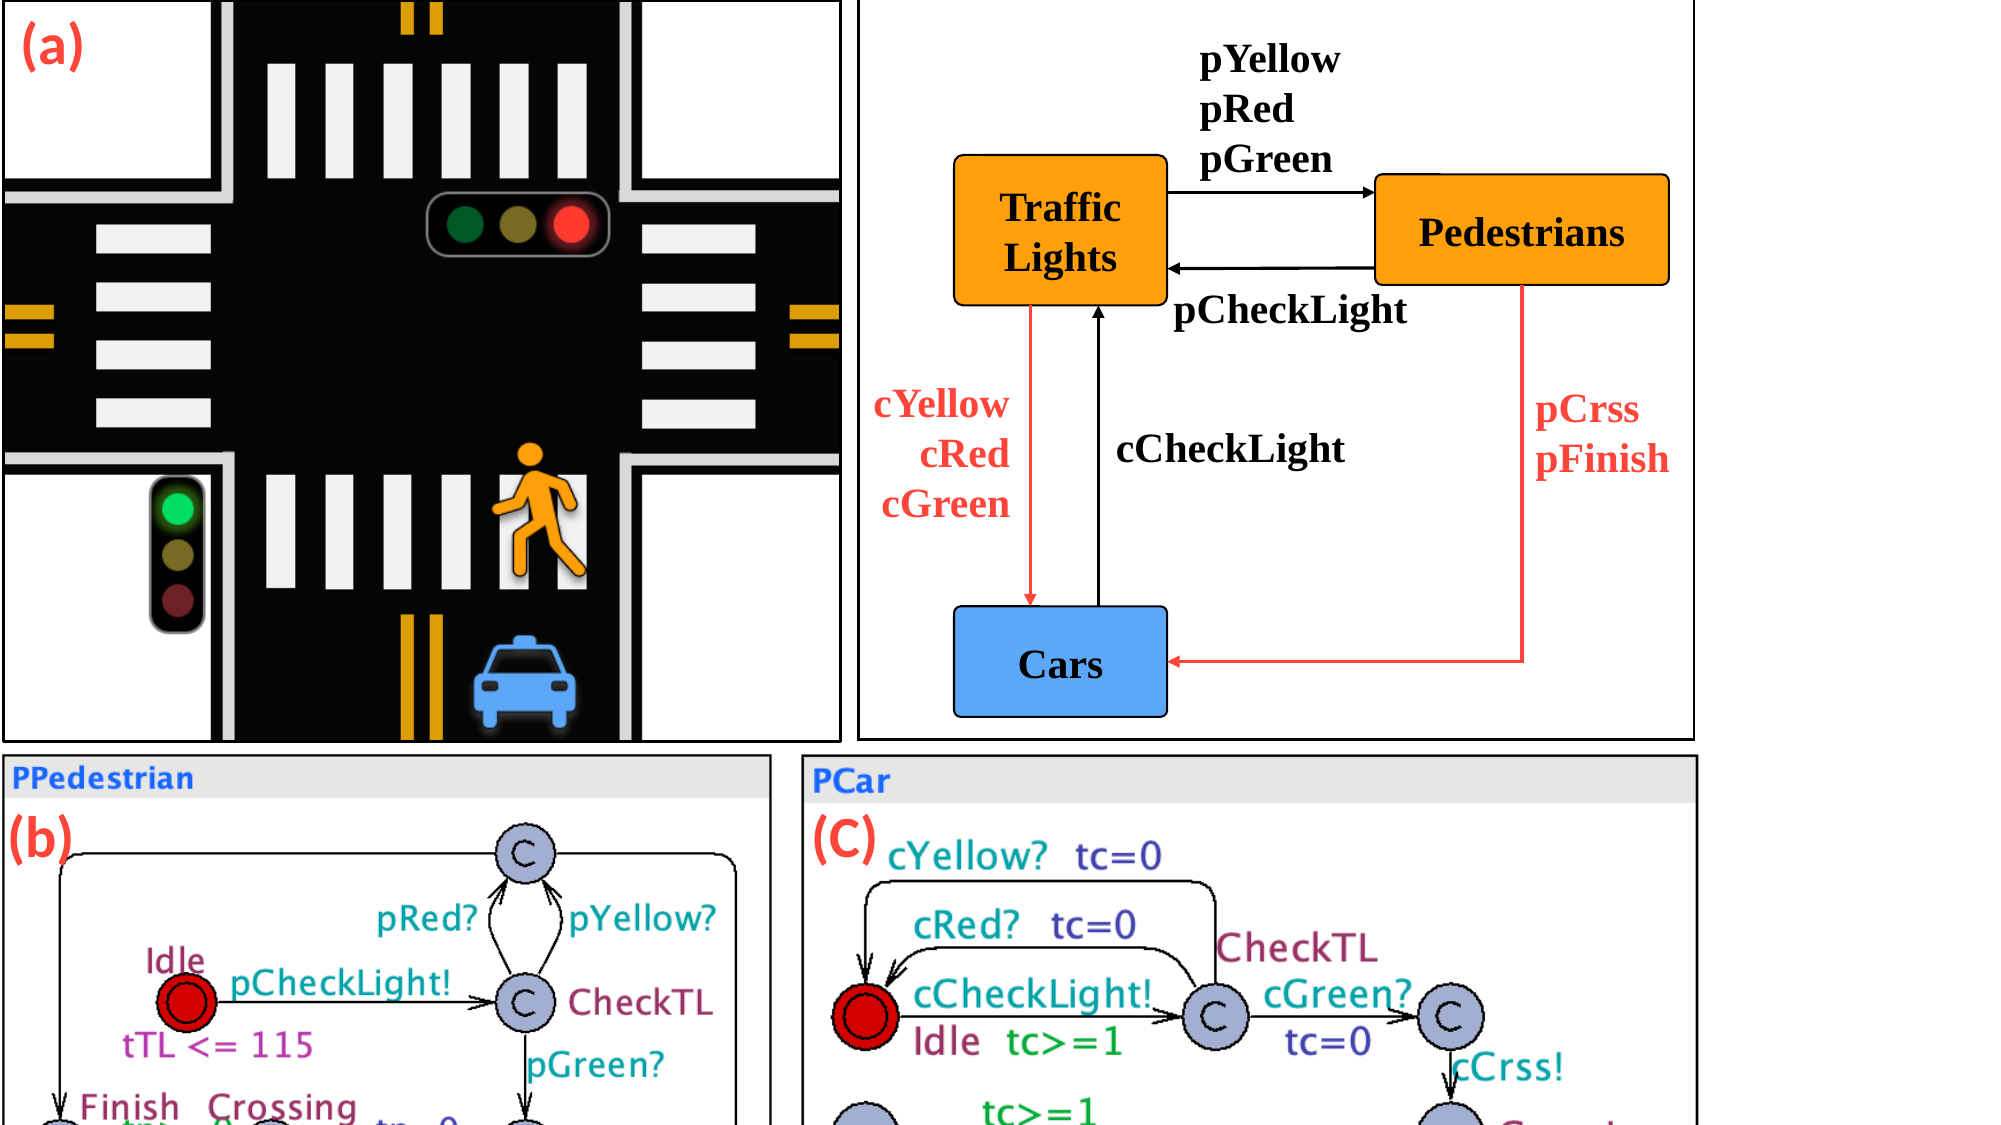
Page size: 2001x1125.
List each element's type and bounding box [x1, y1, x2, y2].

picture [0, 752, 774, 1125]
text_box [858, 0, 1695, 740]
picture [799, 752, 1701, 1125]
picture [4, 2, 840, 741]
